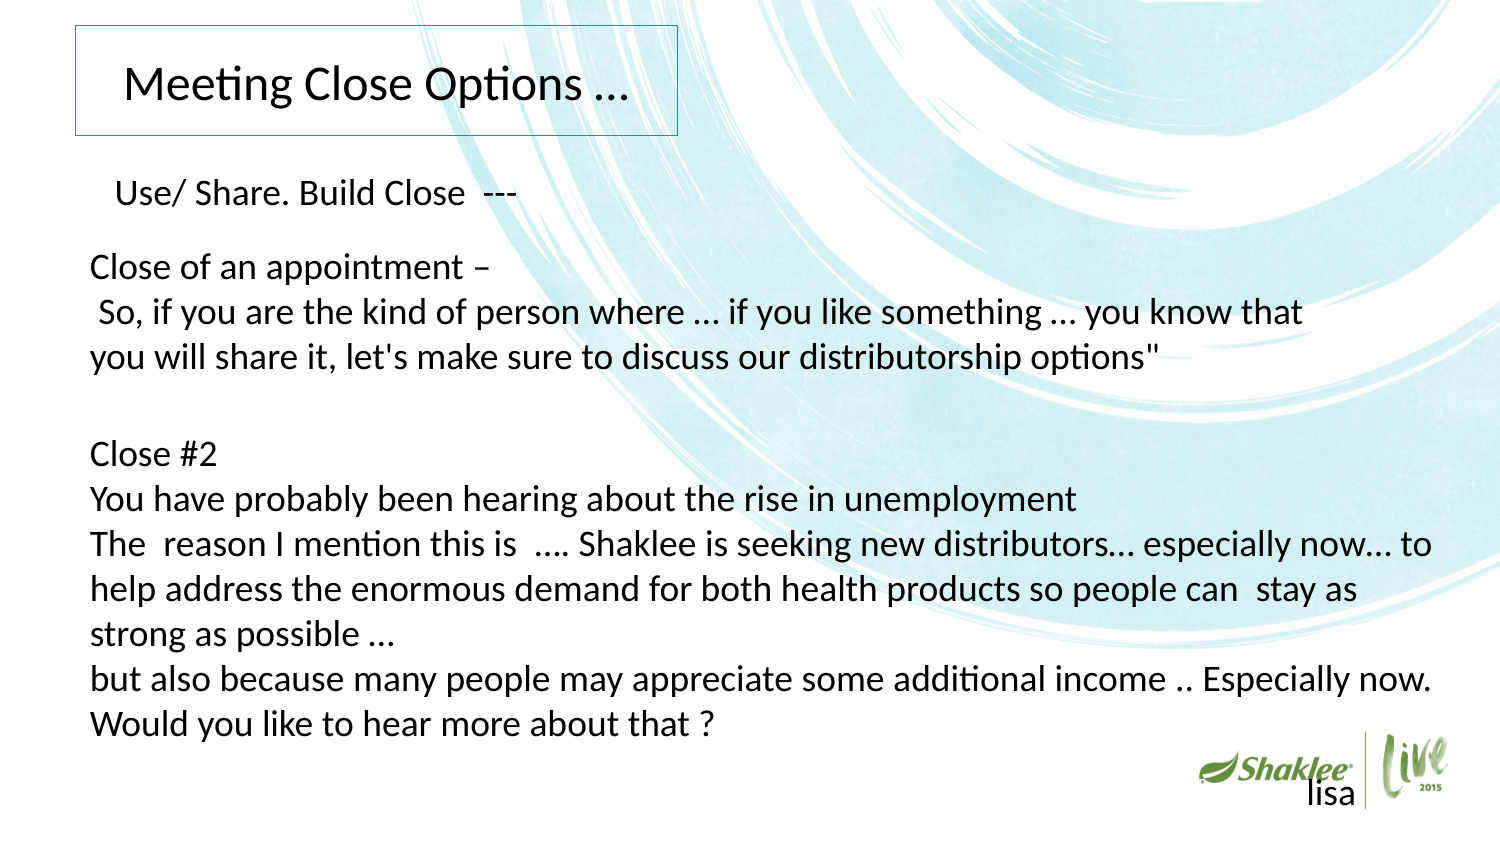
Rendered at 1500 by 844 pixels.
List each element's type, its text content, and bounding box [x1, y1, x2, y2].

picture [0, 0, 1500, 844]
text_box Use/ Share. Build Close --- [99, 160, 561, 266]
text_box Close of an appointment – So, if you are the kind of person where … if you like something … you know that you will share it, let's make sure to discuss our distributorship options" [75, 235, 1325, 385]
title Meeting Close Options … [75, 25, 678, 136]
text_box Close #2 You have probably been hearing about the rise in unemployment The reason I mention this is …. Shaklee is seeking new distributors… especially now… to help address the enormous demand for both health products so people can stay as strong as possible … but also because many people may appreciate some additional income .. Especially now. Would you like to hear more about that ? [75, 422, 1457, 752]
text_box lisa [1291, 760, 1473, 821]
